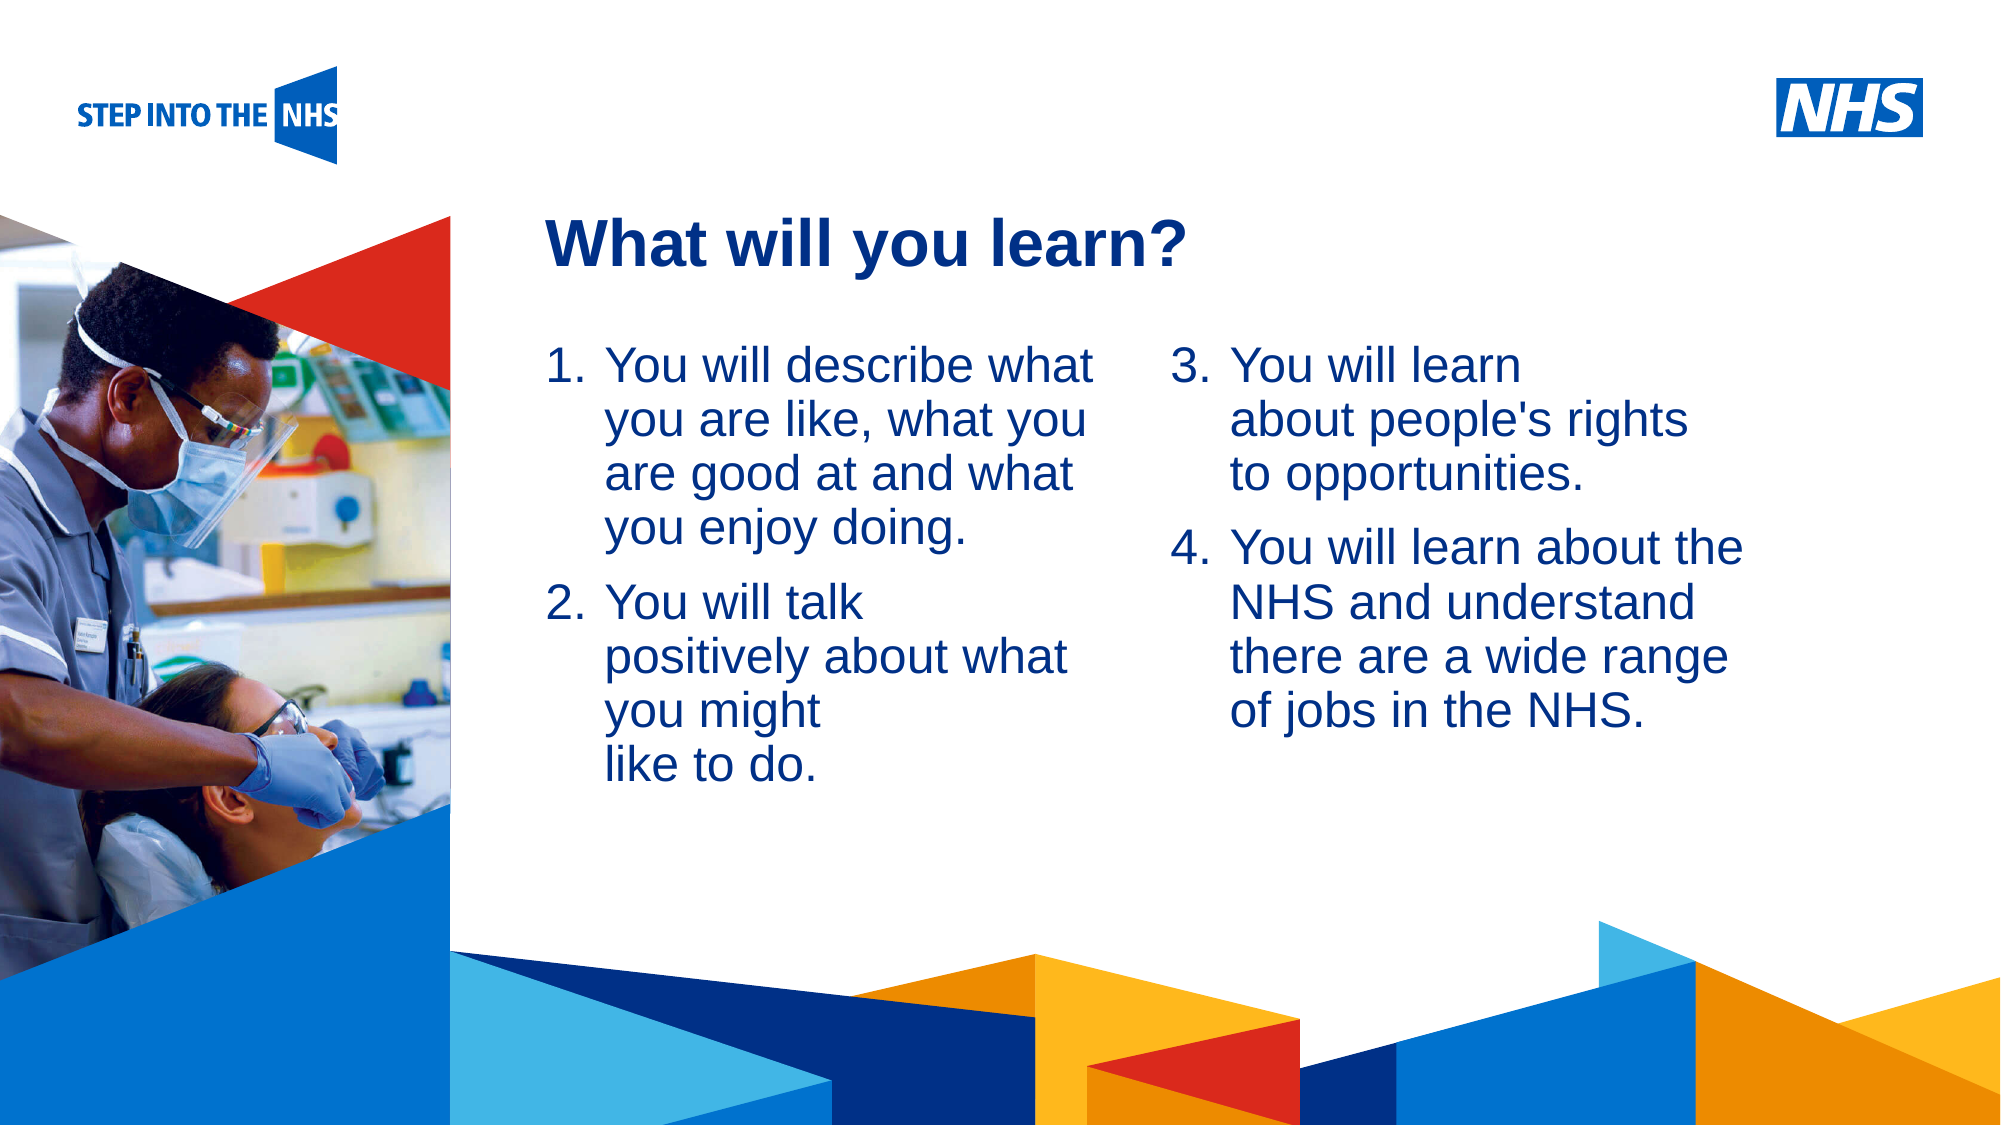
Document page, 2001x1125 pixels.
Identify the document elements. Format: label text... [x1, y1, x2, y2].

list You will describe what you are like, what you are good at and what you enjoy doing. You will talk positively about what you might like to do. You will learn about people's rights to opportunities. You will learn about the NHS and understand there are a wide range of jobs in the NHS. [545, 339, 1767, 780]
title What will you learn? [545, 208, 1672, 296]
picture [0, 214, 451, 981]
